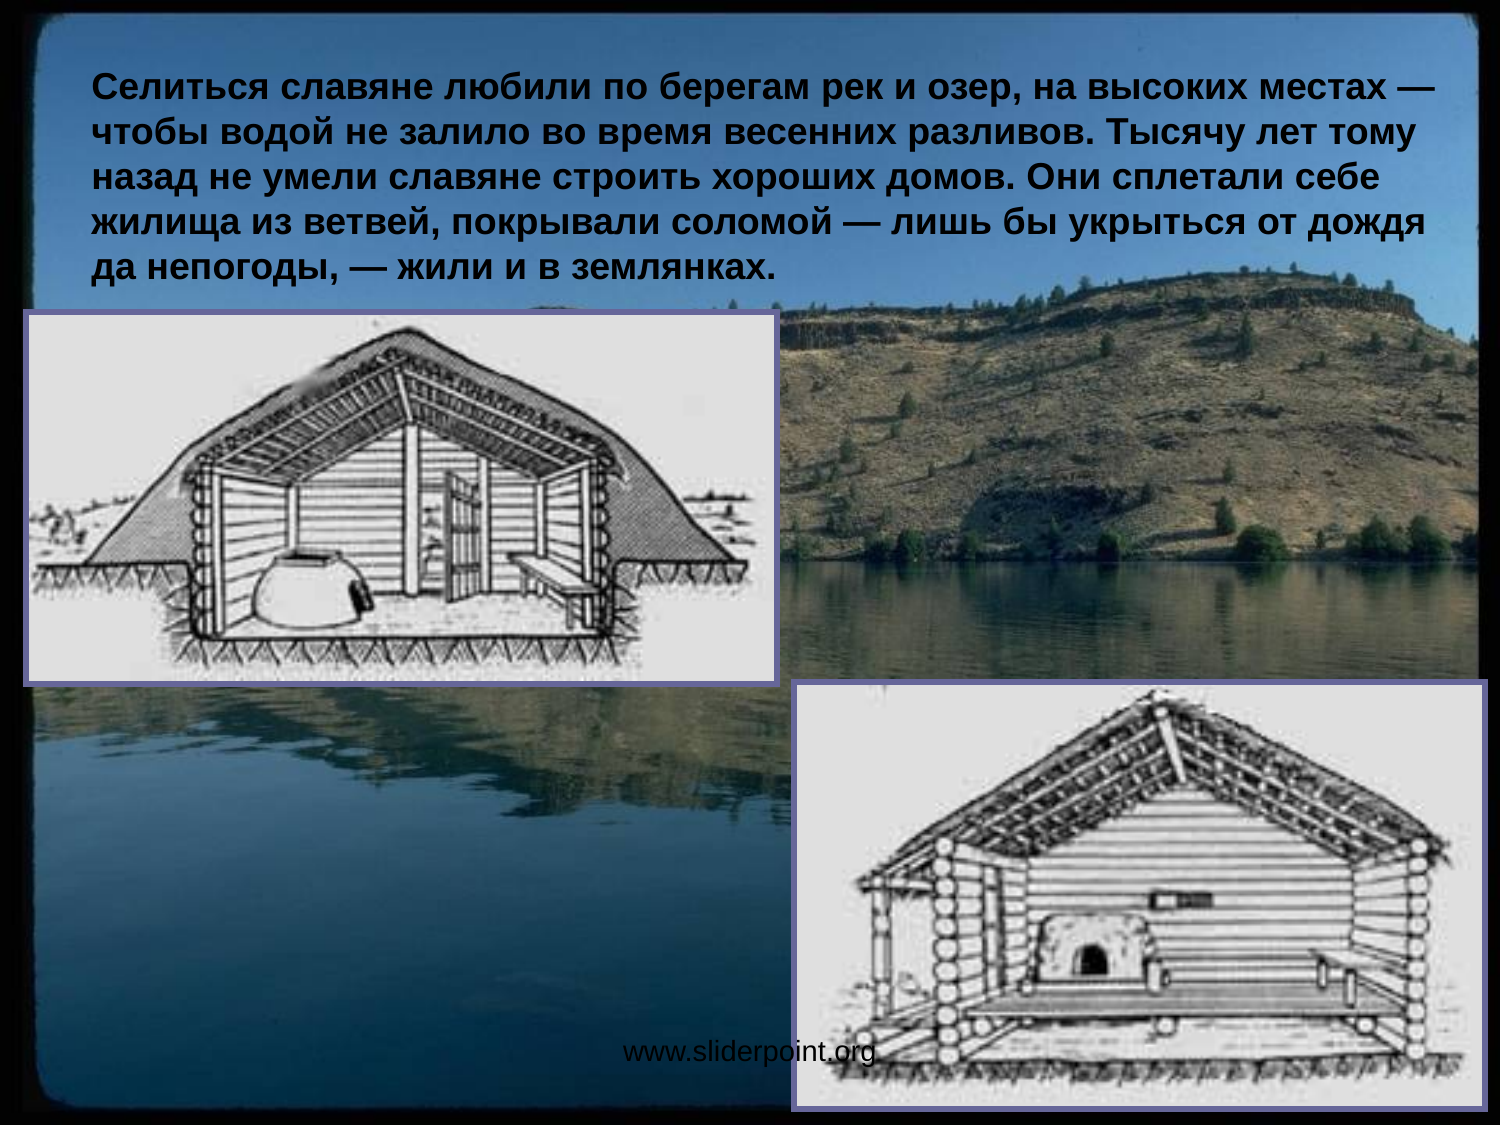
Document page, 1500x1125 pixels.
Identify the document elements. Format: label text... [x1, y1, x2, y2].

picture [0, 0, 1500, 1125]
text_box Селиться славяне любили по берегам рек и озер, на высоких местах — чтобы водой не залило во время весенних разливов. Тысячу лет тому назад не умели славяне строить хороших домов. Они сплетали себе жилища из ветвей, покрывали соломой — лишь бы укрыться от дождя да непогоды, — жили и в землянках. [76, 54, 1459, 295]
footer www.sliderpoint.org [512, 1024, 791, 1103]
